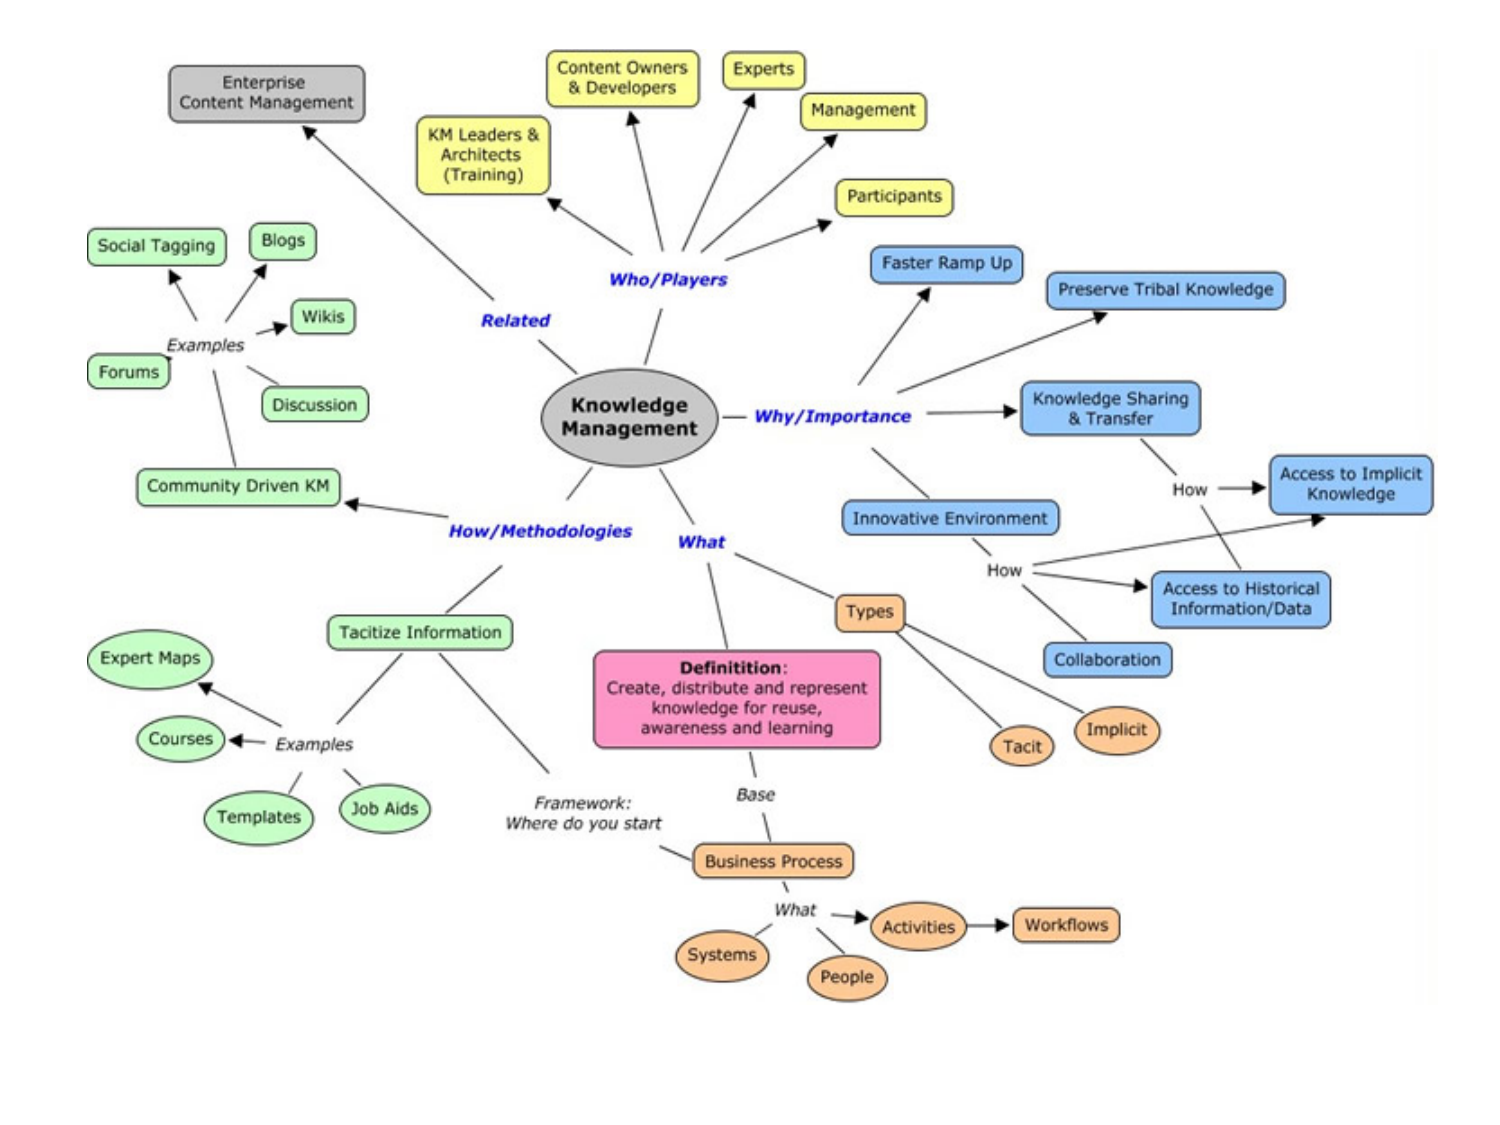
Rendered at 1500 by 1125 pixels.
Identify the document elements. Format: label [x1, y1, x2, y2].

list [87, 49, 1438, 1006]
